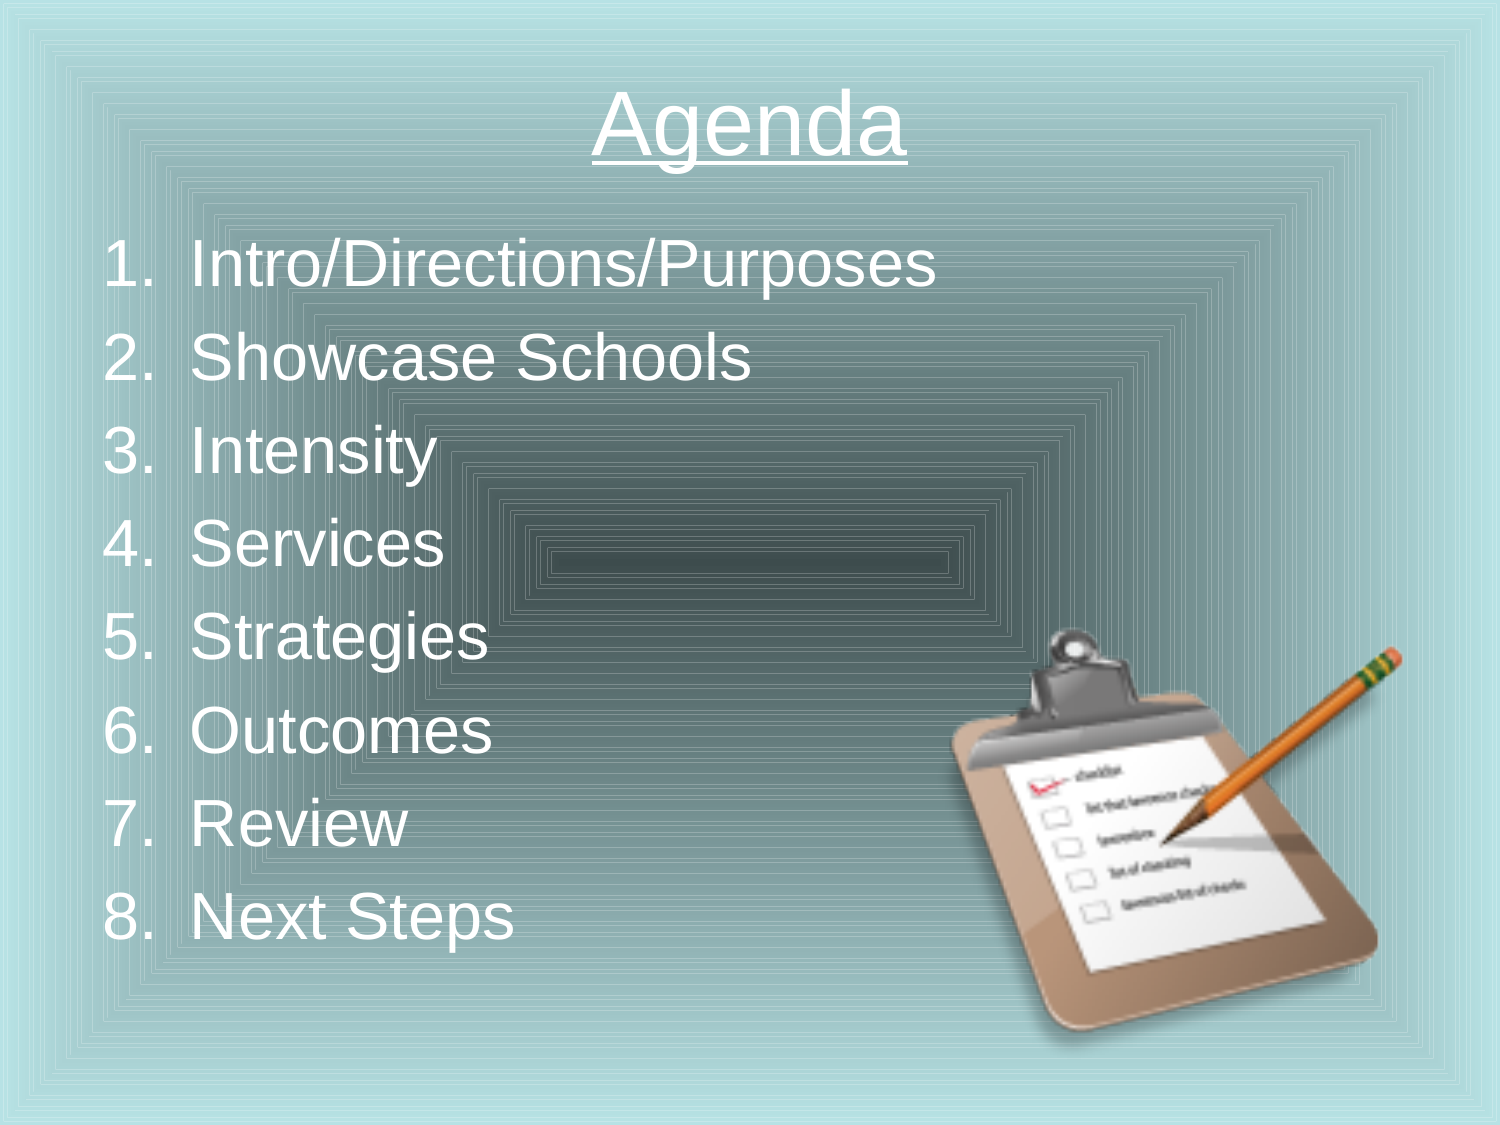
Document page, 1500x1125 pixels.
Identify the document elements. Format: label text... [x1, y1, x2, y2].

list Intro/Directions/Purposes Showcase Schools Intensity Services Strategies Outcomes Review Next Steps [87, 212, 1251, 956]
picture [924, 574, 1426, 1076]
title Agenda [74, 24, 1426, 213]
